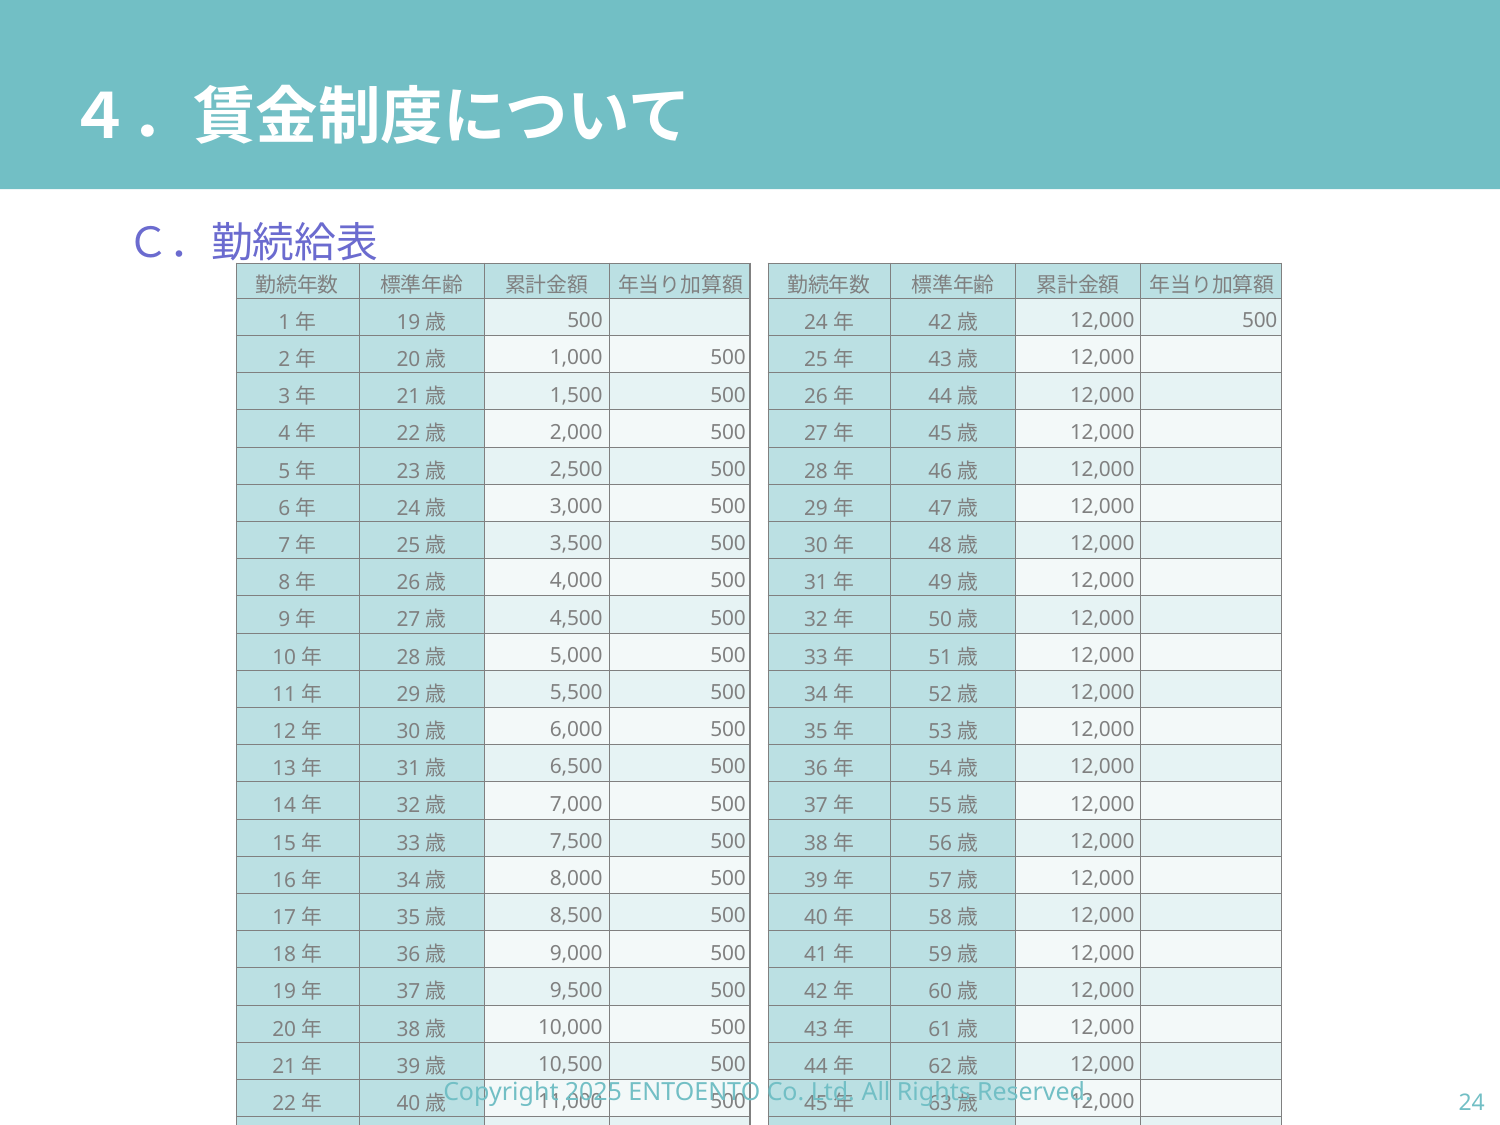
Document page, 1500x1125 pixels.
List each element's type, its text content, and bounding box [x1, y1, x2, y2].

table_cell 19年 [237, 968, 359, 1005]
table_cell [1141, 634, 1281, 670]
table_cell 29歳 [360, 671, 484, 707]
table_cell 12,000 [1016, 708, 1140, 744]
table_cell 500 [610, 745, 749, 781]
table_cell 30年 [769, 522, 890, 558]
table_cell 41年 [769, 931, 890, 967]
table_cell 25年 [769, 336, 890, 372]
table_cell 39歳 [360, 1043, 484, 1067]
table_cell 11年 [237, 671, 359, 707]
table_cell [1141, 448, 1281, 484]
table_header 累計金額 [1016, 264, 1140, 298]
table_cell 45歳 [891, 410, 1015, 447]
table_cell 4年 [237, 410, 359, 447]
table_cell 33歳 [360, 820, 484, 856]
table_cell 26歳 [360, 559, 484, 595]
table_cell 500 [610, 931, 749, 967]
table_cell 48歳 [891, 522, 1015, 558]
table_header 勤続年数 [237, 264, 359, 298]
table_cell 34歳 [360, 857, 484, 893]
table_cell 5年 [237, 448, 359, 484]
table_cell 500 [610, 448, 749, 484]
table_cell 12,000 [1016, 373, 1140, 409]
table_header 標準年齢 [360, 264, 484, 298]
table_cell 44歳 [891, 373, 1015, 409]
table_cell 12,000 [1016, 857, 1140, 893]
table_cell 15年 [237, 820, 359, 856]
table_cell 19歳 [360, 299, 484, 335]
table_cell 9,000 [485, 931, 609, 967]
table_cell 3,500 [485, 522, 609, 558]
table_cell 500 [610, 336, 749, 372]
table_cell 7年 [237, 522, 359, 558]
table_cell 7,000 [485, 782, 609, 819]
table_cell 29年 [769, 485, 890, 521]
table_cell 8,500 [485, 894, 609, 930]
table_cell 60歳 [891, 968, 1015, 1005]
table_cell 43年 [769, 1006, 890, 1042]
table_cell 59歳 [891, 931, 1015, 967]
table_cell 22歳 [360, 410, 484, 447]
table_cell 25歳 [360, 522, 484, 558]
table_cell 500 [610, 857, 749, 893]
table_cell 12,000 [1016, 410, 1140, 447]
table_cell 50歳 [891, 596, 1015, 633]
table_cell [1141, 1006, 1281, 1042]
table_cell [1141, 1043, 1281, 1067]
table_cell [1141, 968, 1281, 1005]
table_cell 500 [610, 968, 749, 1005]
table_cell 38歳 [360, 1006, 484, 1042]
table_cell 1,500 [485, 373, 609, 409]
table_cell 500 [610, 1043, 749, 1067]
table_cell 26年 [769, 373, 890, 409]
table_cell 32歳 [360, 782, 484, 819]
table_cell 12,000 [1016, 1006, 1140, 1042]
table_cell 35年 [769, 708, 890, 744]
table_cell 18年 [237, 931, 359, 967]
table_header 累計金額 [485, 264, 609, 298]
table_cell 62歳 [891, 1043, 1015, 1067]
table_cell [1141, 782, 1281, 819]
table_cell 3年 [237, 373, 359, 409]
table_cell 37年 [769, 782, 890, 819]
table_cell 33年 [769, 634, 890, 670]
table_cell 12,000 [1016, 894, 1140, 930]
table_cell 24歳 [360, 485, 484, 521]
table_cell 500 [610, 1006, 749, 1042]
table_cell 12,000 [1016, 671, 1140, 707]
table_cell [1141, 559, 1281, 595]
table_cell 10,500 [485, 1043, 609, 1067]
table_cell 2,500 [485, 448, 609, 484]
table_cell 37歳 [360, 968, 484, 1005]
table_cell 12,000 [1016, 745, 1140, 781]
table_cell 500 [610, 373, 749, 409]
table_cell 12,000 [1016, 299, 1140, 335]
table_cell 51歳 [891, 634, 1015, 670]
table_cell 31歳 [360, 745, 484, 781]
table_cell 500 [610, 522, 749, 558]
table_cell 38年 [769, 820, 890, 856]
table_header 年当り加算額 [610, 264, 749, 298]
table_cell 6年 [237, 485, 359, 521]
table_cell [1141, 931, 1281, 967]
table_cell 2年 [237, 336, 359, 372]
table_cell [1141, 522, 1281, 558]
table_cell 28歳 [360, 634, 484, 670]
table_cell 32年 [769, 596, 890, 633]
table_cell 1,000 [485, 336, 609, 372]
table_cell 2,000 [485, 410, 609, 447]
table_cell 5,000 [485, 634, 609, 670]
table_cell 12,000 [1016, 485, 1140, 521]
table_cell 6,500 [485, 745, 609, 781]
table_cell 4,000 [485, 559, 609, 595]
table_cell 12,000 [1016, 931, 1140, 967]
table_cell [1141, 745, 1281, 781]
table_cell 47歳 [891, 485, 1015, 521]
table_cell 21歳 [360, 373, 484, 409]
table_cell [1141, 596, 1281, 633]
table_cell 35歳 [360, 894, 484, 930]
table_cell 8年 [237, 559, 359, 595]
table_cell 500 [610, 820, 749, 856]
table_cell 20歳 [360, 336, 484, 372]
table_cell 31年 [769, 559, 890, 595]
table_header 年当り加算額 [1141, 264, 1281, 298]
slide_number 23 [1187, 1079, 1500, 1123]
table_header 勤続年数 [769, 264, 890, 298]
table_cell 16年 [237, 857, 359, 893]
table_cell 12,000 [1016, 596, 1140, 633]
table_cell 12,000 [1016, 968, 1140, 1005]
table_cell 500 [610, 485, 749, 521]
table_cell 12,000 [1016, 336, 1140, 372]
table_cell 44年 [769, 1043, 890, 1067]
table_cell 40年 [769, 894, 890, 930]
table_cell 500 [610, 410, 749, 447]
table_cell 10年 [237, 634, 359, 670]
table_cell 500 [610, 559, 749, 595]
table_cell 3,000 [485, 485, 609, 521]
table_cell 21年 [237, 1043, 359, 1067]
table_cell 5,500 [485, 671, 609, 707]
table_cell 500 [485, 299, 609, 335]
table_cell 17年 [237, 894, 359, 930]
table_cell 9,500 [485, 968, 609, 1005]
title ４．賃金制度について [53, 42, 1388, 185]
table_cell 27歳 [360, 596, 484, 633]
table_cell 30歳 [360, 708, 484, 744]
table_cell 55歳 [891, 782, 1015, 819]
table_cell 12,000 [1016, 820, 1140, 856]
table_cell 54歳 [891, 745, 1015, 781]
table_cell 6,000 [485, 708, 609, 744]
table_cell 8,000 [485, 857, 609, 893]
table_cell 7,500 [485, 820, 609, 856]
table_cell [610, 299, 749, 335]
table_cell 52歳 [891, 671, 1015, 707]
table_cell 12,000 [1016, 522, 1140, 558]
table_cell [1141, 894, 1281, 930]
table_cell 12,000 [1016, 634, 1140, 670]
table_cell 61歳 [891, 1006, 1015, 1042]
table_cell 20年 [237, 1006, 359, 1042]
table_cell 4,500 [485, 596, 609, 633]
table_cell 46歳 [891, 448, 1015, 484]
table_cell 12,000 [1016, 1043, 1140, 1067]
table_cell 28年 [769, 448, 890, 484]
list Ｃ．勤続給表 [112, 208, 1388, 1012]
table_cell 49歳 [891, 559, 1015, 595]
table_cell [1141, 373, 1281, 409]
table_cell 23歳 [360, 448, 484, 484]
table_cell 53歳 [891, 708, 1015, 744]
table_cell 500 [610, 671, 749, 707]
table_cell 500 [610, 596, 749, 633]
table_cell 42歳 [891, 299, 1015, 335]
table_cell 12,000 [1016, 559, 1140, 595]
table_cell [1141, 410, 1281, 447]
table_cell [1141, 820, 1281, 856]
table_cell 14年 [237, 782, 359, 819]
table_cell 12,000 [1016, 448, 1140, 484]
table_cell 24年 [769, 299, 890, 335]
table_cell 9年 [237, 596, 359, 633]
table_cell 12年 [237, 708, 359, 744]
table_cell 36歳 [360, 931, 484, 967]
table_cell 500 [610, 894, 749, 930]
table_cell 42年 [769, 968, 890, 1005]
table_cell 500 [610, 634, 749, 670]
table_cell [1141, 336, 1281, 372]
table_cell 39年 [769, 857, 890, 893]
table_cell 12,000 [1016, 782, 1140, 819]
table_cell 27年 [769, 410, 890, 447]
footer Copyright 2025 ENTOENTO Co. Ltd. All Rights Reserved. [206, 1067, 1331, 1123]
table_cell [1141, 857, 1281, 893]
table_cell 10,000 [485, 1006, 609, 1042]
table_cell 56歳 [891, 820, 1015, 856]
table_cell 43歳 [891, 336, 1015, 372]
table_cell 36年 [769, 745, 890, 781]
table_cell 58歳 [891, 894, 1015, 930]
table_cell 500 [610, 708, 749, 744]
table_cell 500 [1141, 299, 1281, 335]
table_cell 1年 [237, 299, 359, 335]
table_cell [1141, 485, 1281, 521]
table_cell 500 [610, 782, 749, 819]
table_cell 13年 [237, 745, 359, 781]
table_cell [1141, 708, 1281, 744]
table_cell 57歳 [891, 857, 1015, 893]
table_header 標準年齢 [891, 264, 1015, 298]
table_cell [1141, 671, 1281, 707]
table_cell 34年 [769, 671, 890, 707]
